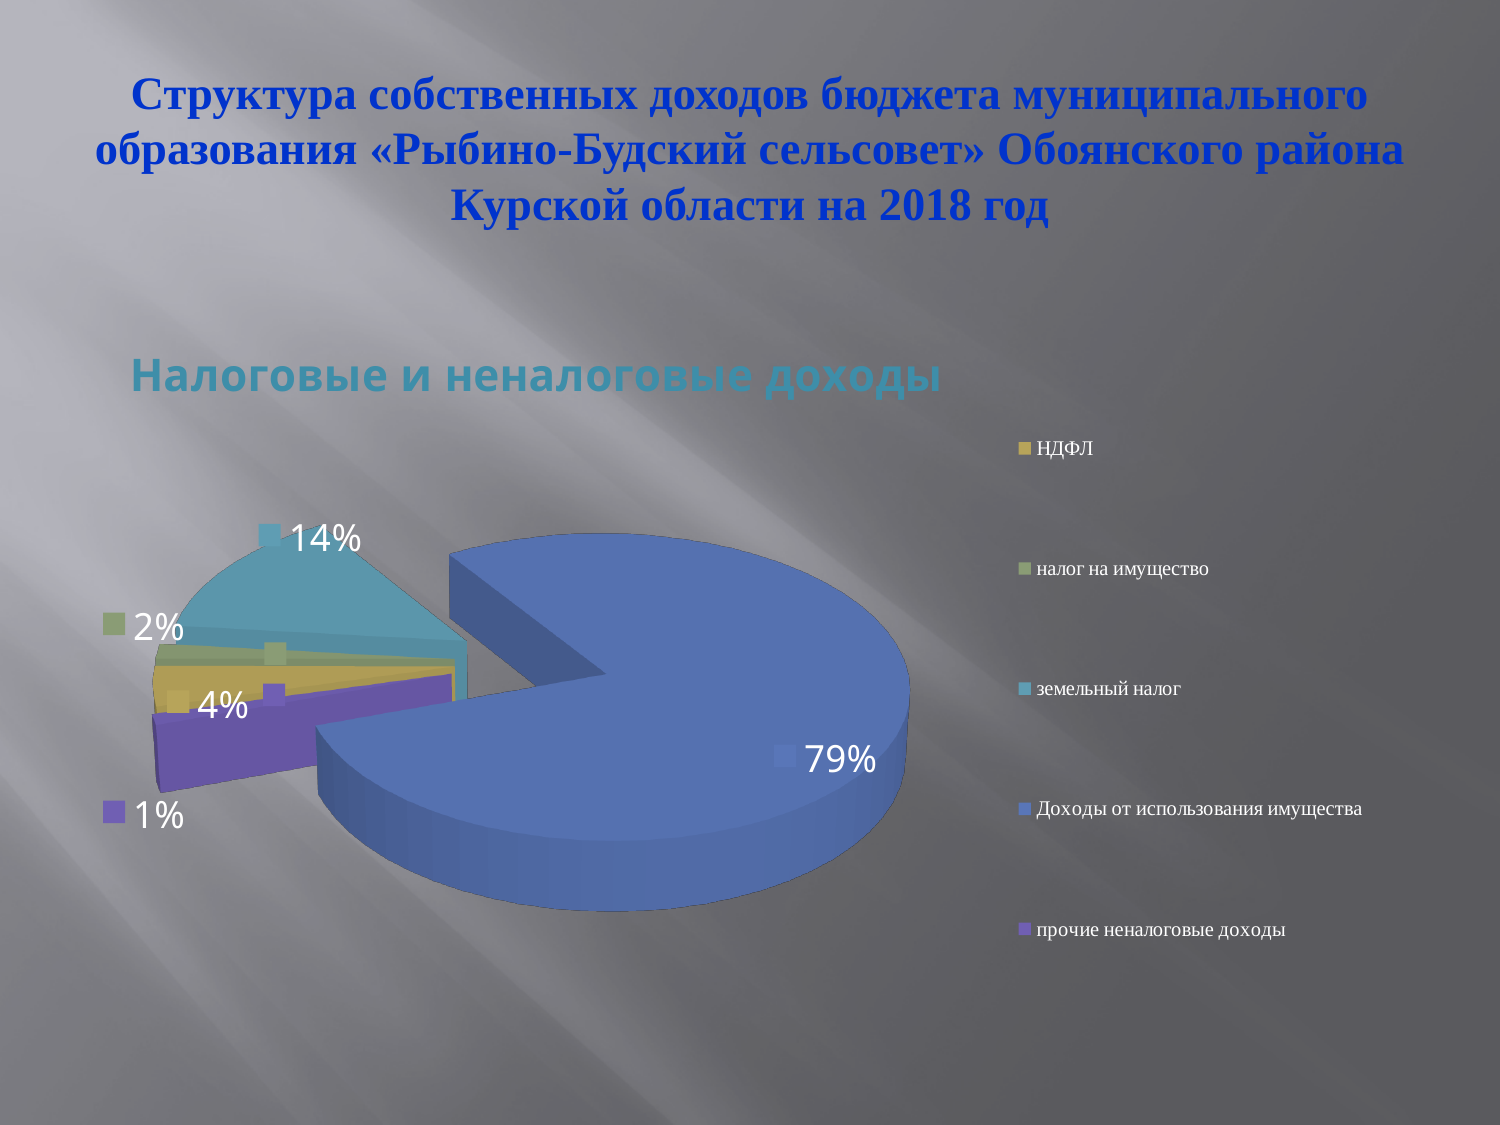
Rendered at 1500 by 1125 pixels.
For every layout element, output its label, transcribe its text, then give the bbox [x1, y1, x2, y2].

title Структура собственных доходов бюджета муниципального образования «Рыбино-Будский сельсовет» Обоянского района Курской области на 2018 год [75, 35, 1425, 258]
chart [74, 317, 1426, 1038]
